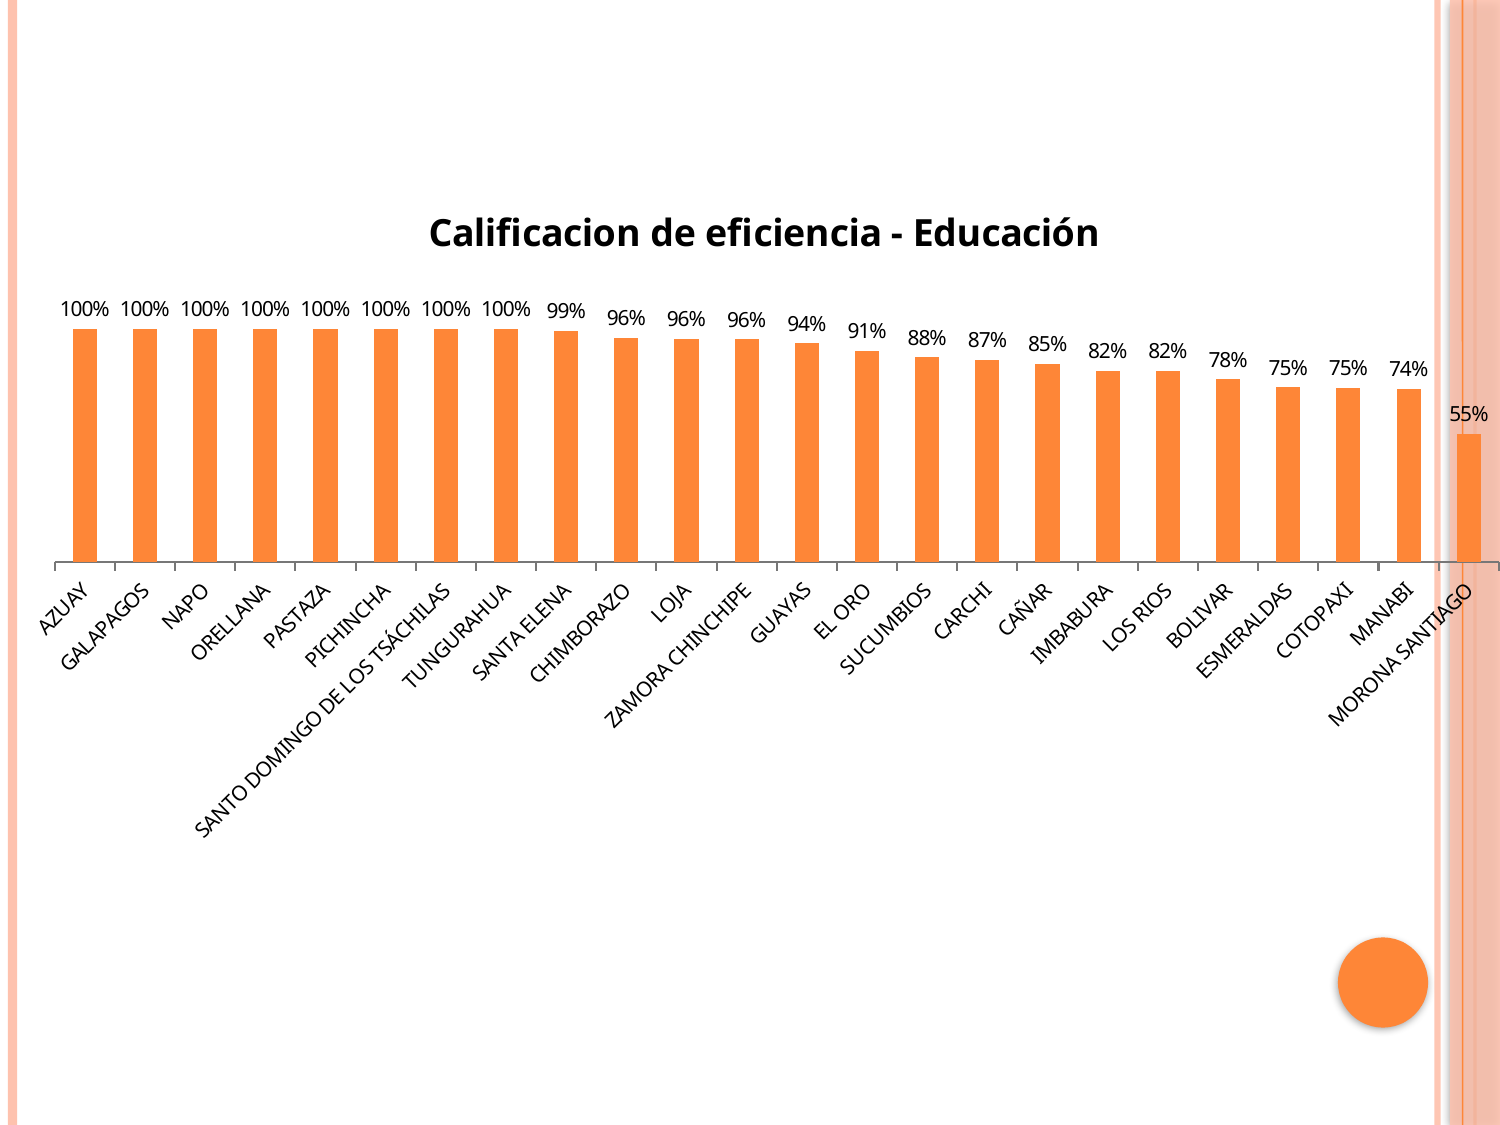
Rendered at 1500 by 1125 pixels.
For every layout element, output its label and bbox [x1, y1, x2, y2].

chart [0, 172, 1500, 859]
